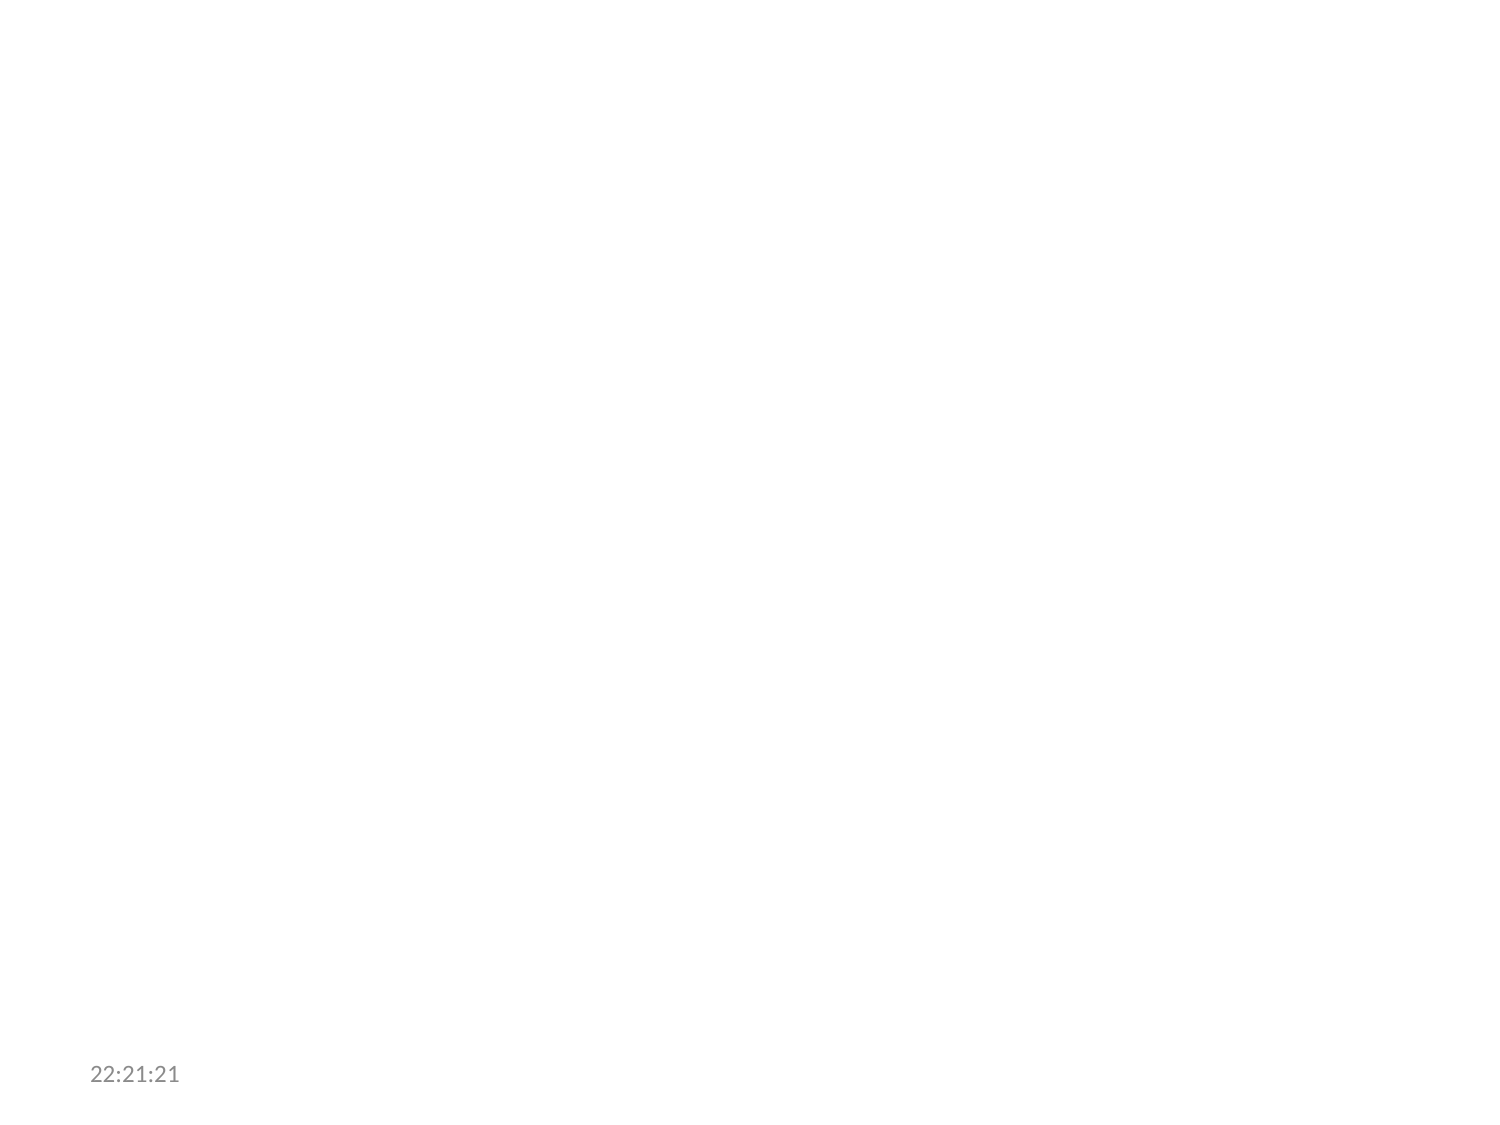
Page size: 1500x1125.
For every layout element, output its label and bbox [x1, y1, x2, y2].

slide_number [75, 1042, 425, 1103]
